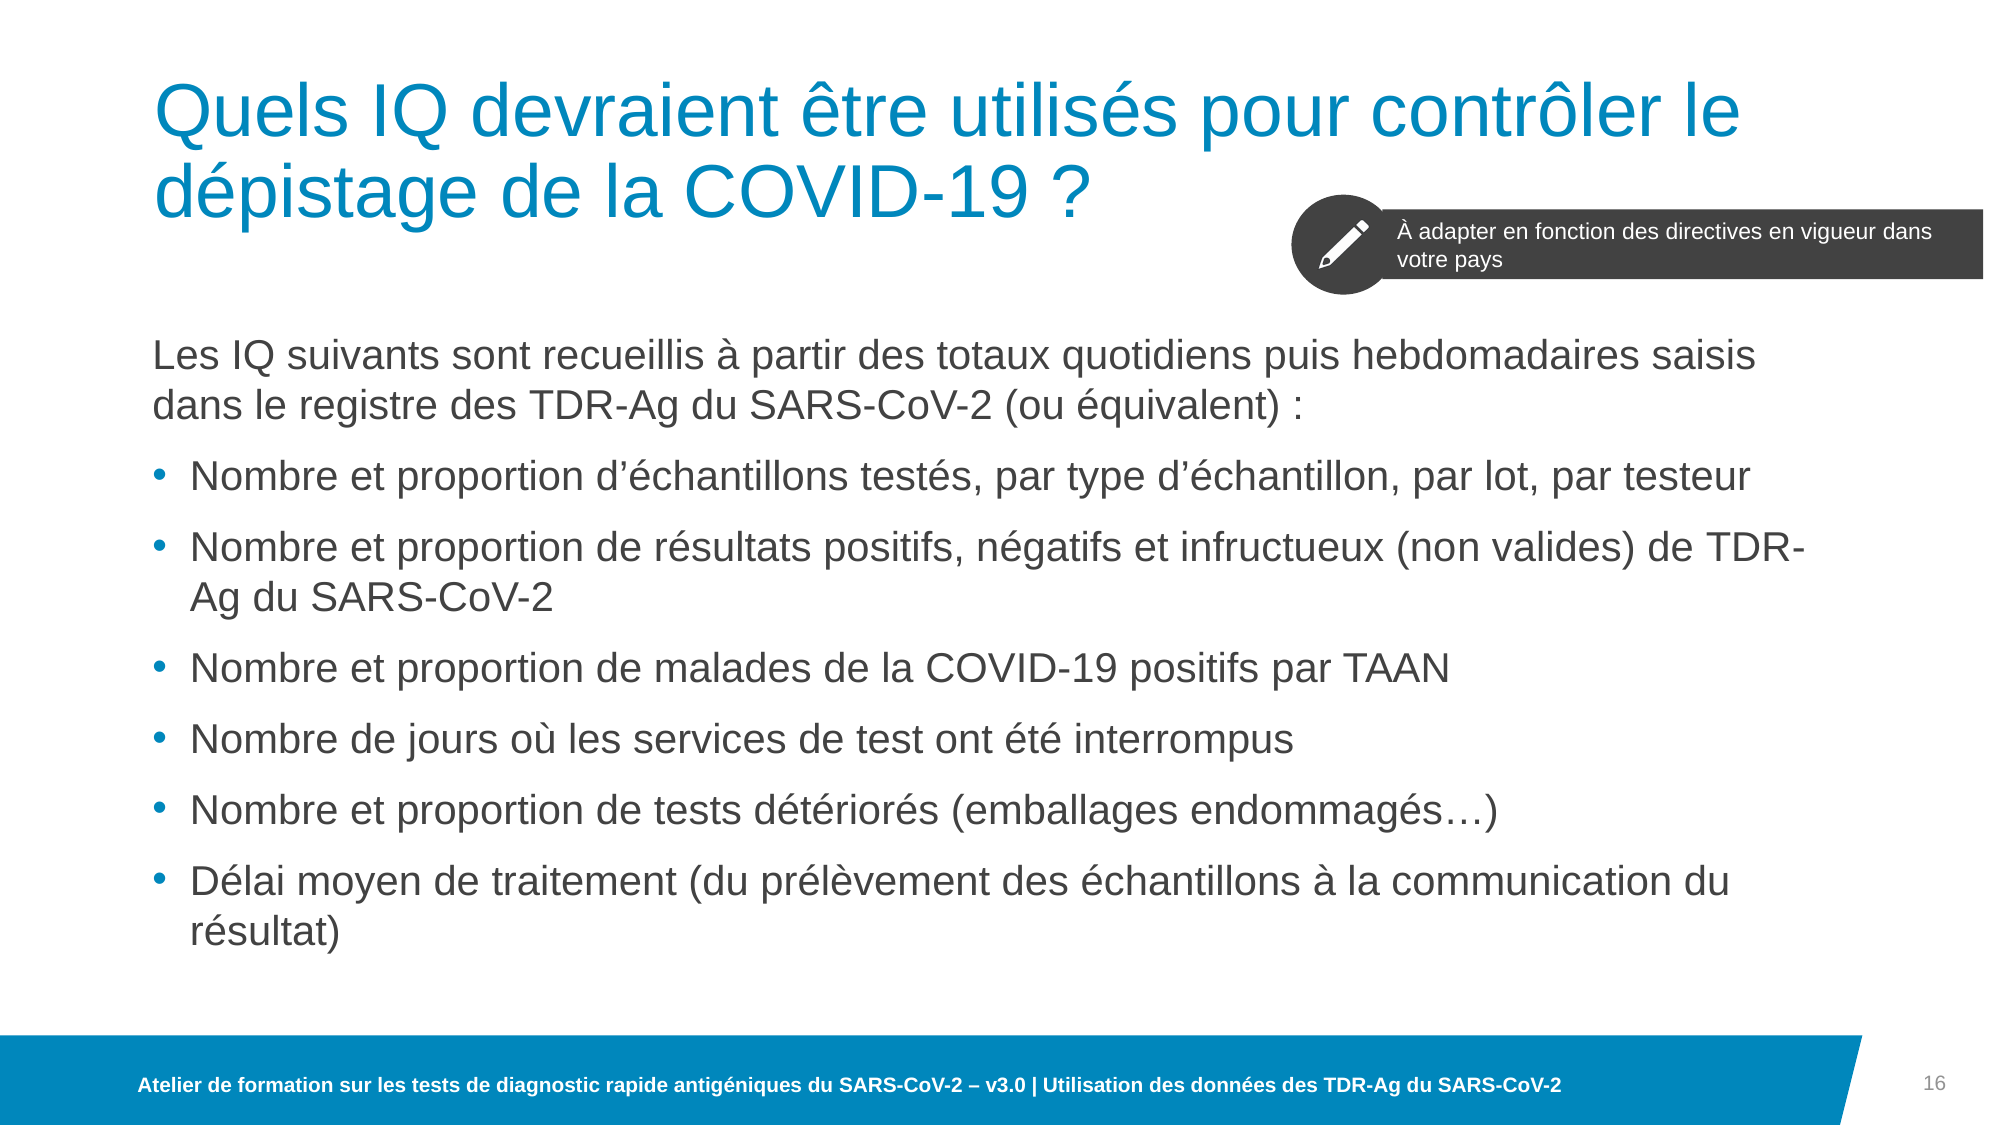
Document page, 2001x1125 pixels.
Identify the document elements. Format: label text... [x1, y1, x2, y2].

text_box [1292, 195, 1984, 294]
slide_number 16 [1862, 1035, 1947, 1125]
title Quels IQ devraient être utilisés pour contrôler le dépistage de la COVID-19 ? [154, 78, 1880, 234]
list Les IQ suivants sont recueillis à partir des totaux quotidiens puis hebdomadaires saisis dans le registre des TDR-Ag du SARS-CoV-2 (ou équivalent) : Nombre et proportion d’échantillons testés, par type d’échantillon, par lot, par testeur Nombre et proportion de résultats positifs, négatifs et infructueux (non valides) de TDR-Ag du SARS-CoV-2 Nombre et proportion de malades de la COVID-19 positifs par TAAN Nombre de jours où les services de test ont été interrompus Nombre et proportion de tests détériorés (emballages endommagés…) Délai moyen de traitement (du prélèvement des échantillons à la communication du résultat) [137, 320, 1863, 1049]
footer Atelier de formation sur les tests de diagnostic rapide antigéniques du SARS-CoV-2 – v3.0 | Utilisation des données des TDR-Ag du SARS-CoV-2 [137, 1042, 1598, 1125]
